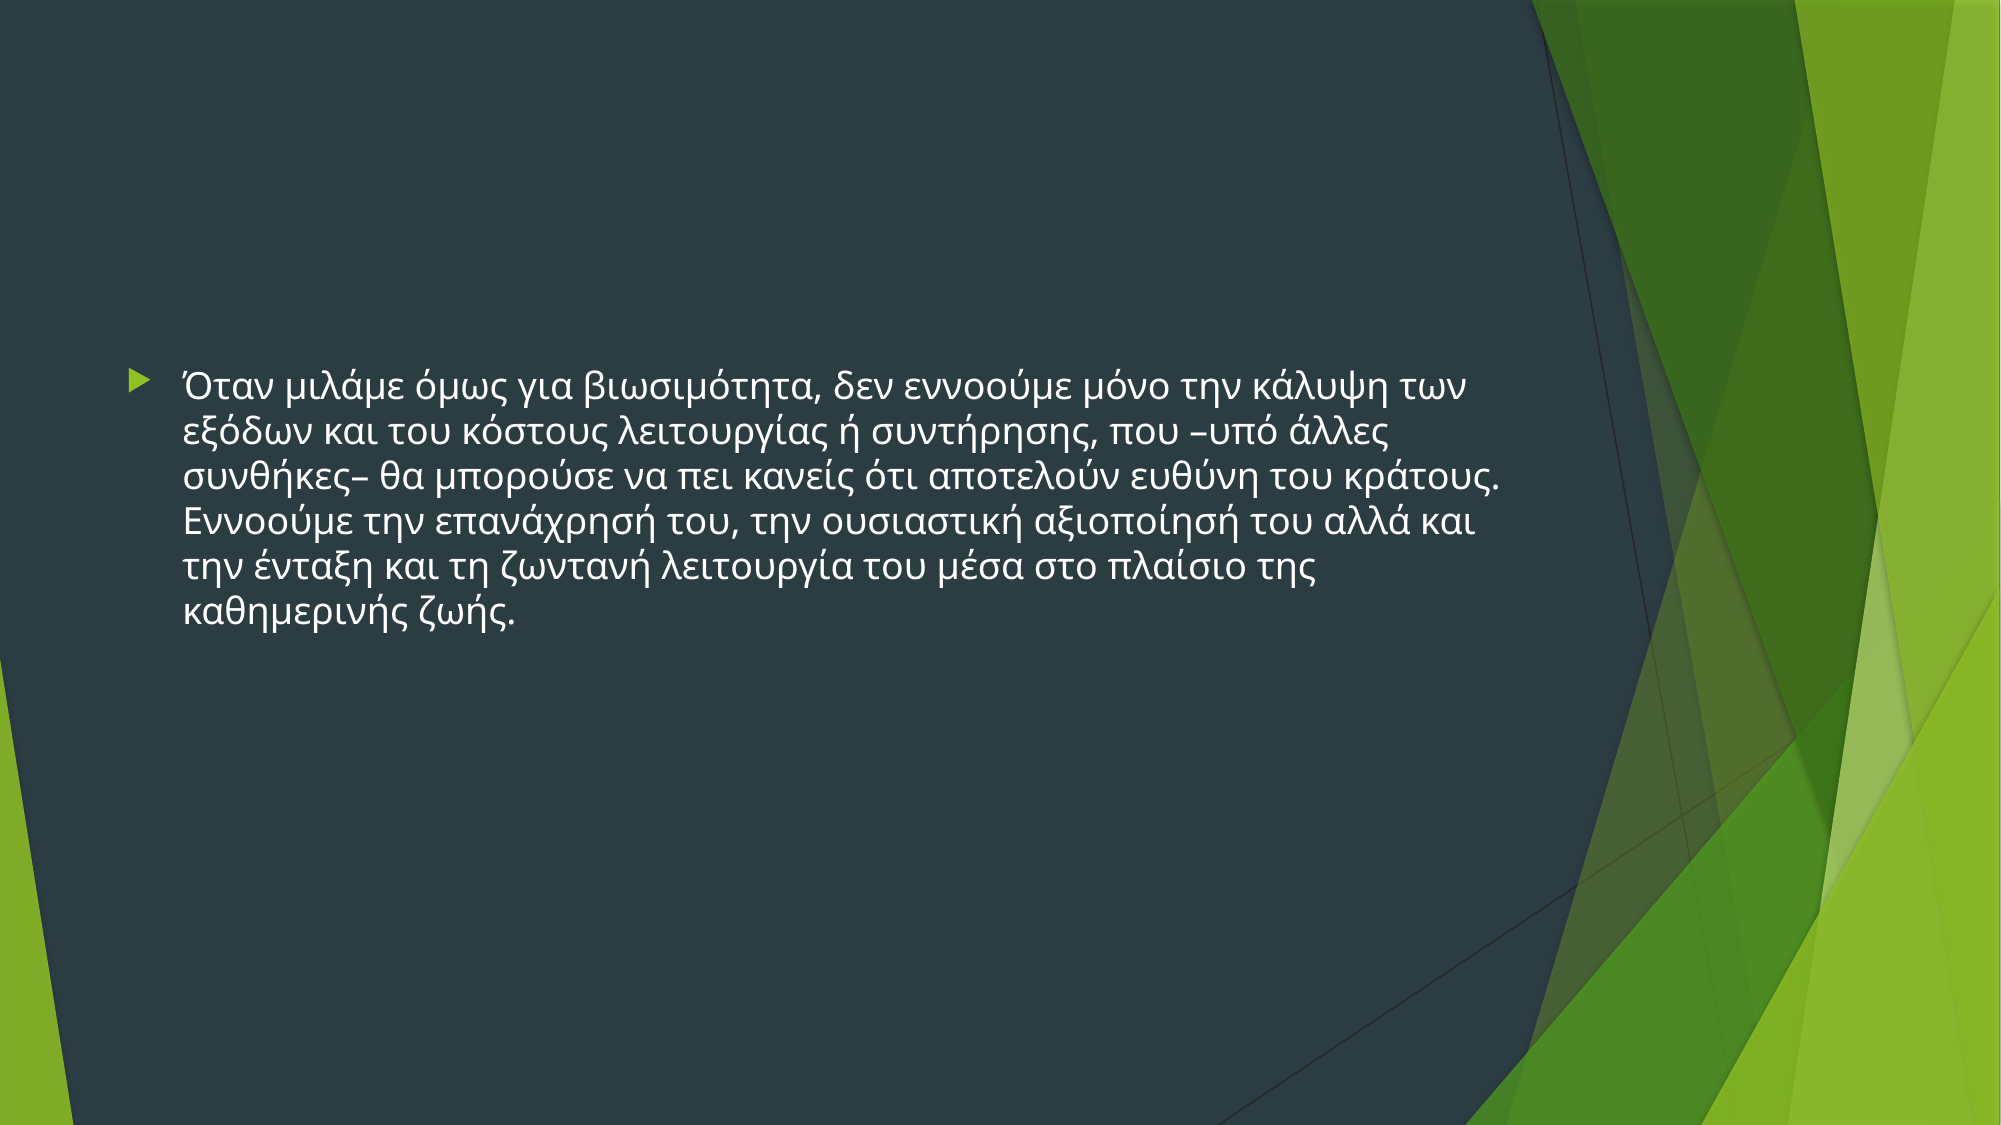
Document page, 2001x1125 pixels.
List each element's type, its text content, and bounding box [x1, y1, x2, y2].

list Όταν μιλάμε όμως για βιωσιμότητα, δεν εννοούμε μόνο την κάλυψη των εξόδων και του κόστους λειτουργίας ή συντήρησης, που –υπό άλλες συνθήκες– θα μπορούσε να πει κανείς ότι αποτελούν ευθύνη του κράτους. Εννοούμε την επανάχρησή του, την ουσιαστική αξιοποίησή του αλλά και την ένταξη και τη ζωντανή λειτουργία του μέσα στο πλαίσιο της καθημερινής ζωής. [111, 354, 1522, 992]
